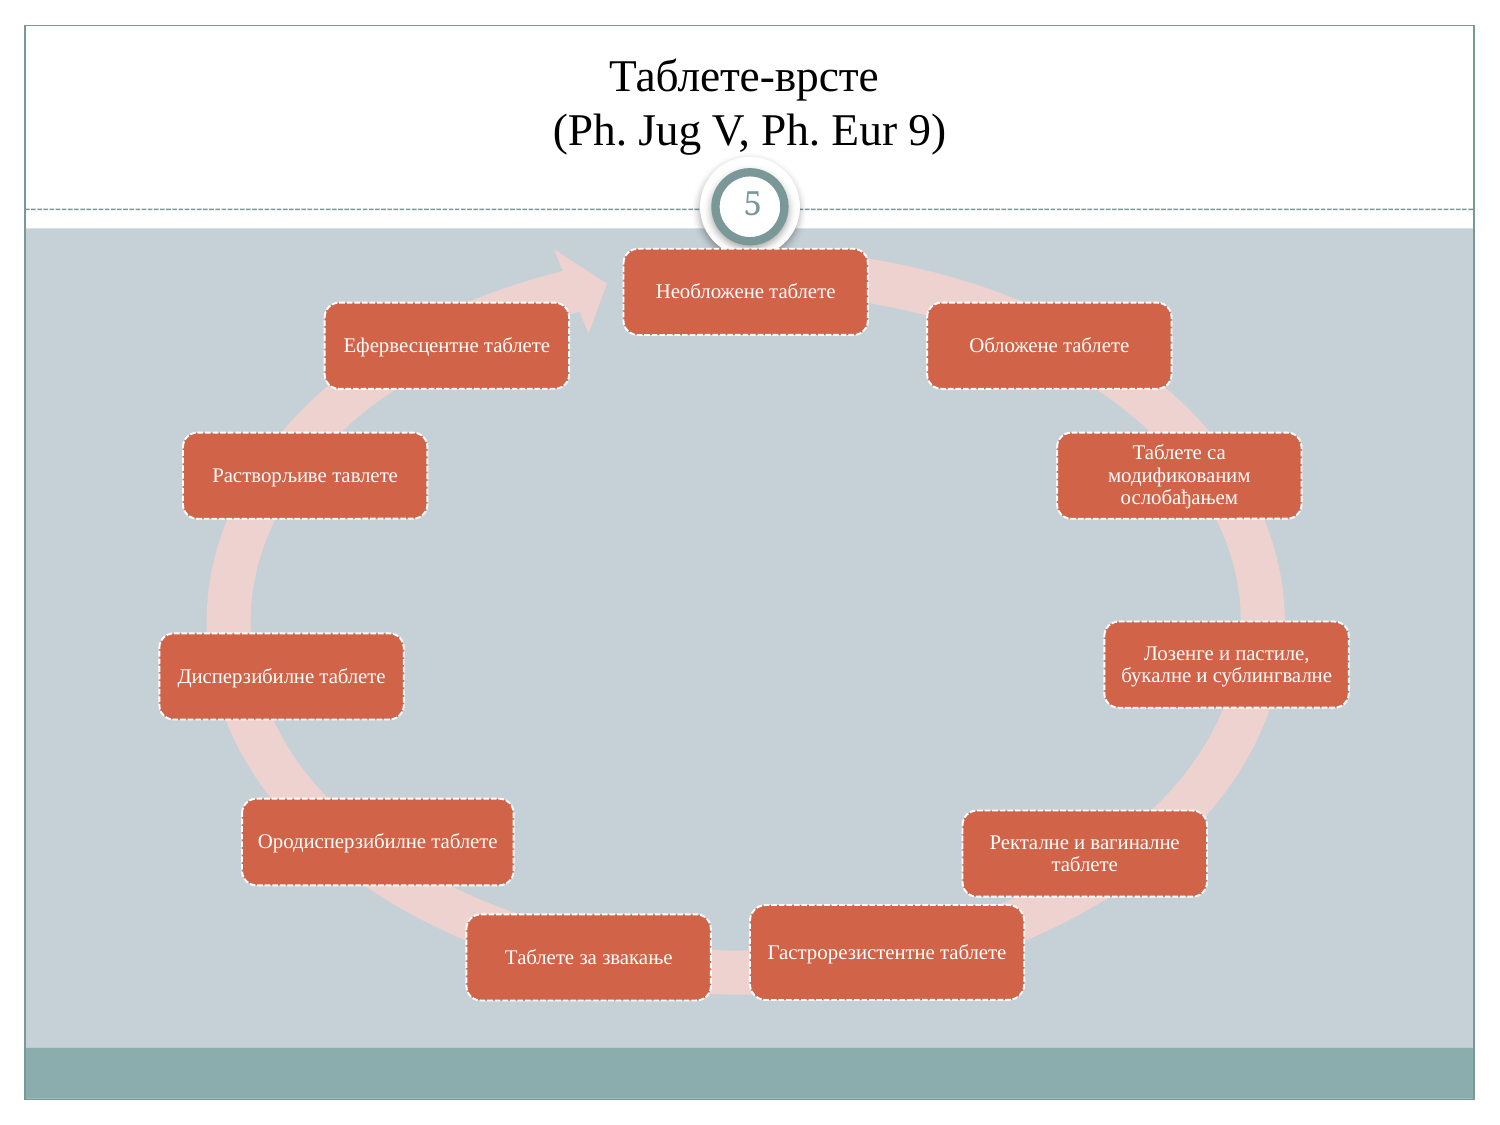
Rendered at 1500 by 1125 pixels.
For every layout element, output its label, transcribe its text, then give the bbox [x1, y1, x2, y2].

title Таблете-врсте (Ph. Jug V, Ph. Eur 9) [49, 37, 1450, 162]
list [49, 250, 1445, 1001]
slide_number 5 [715, 168, 791, 241]
